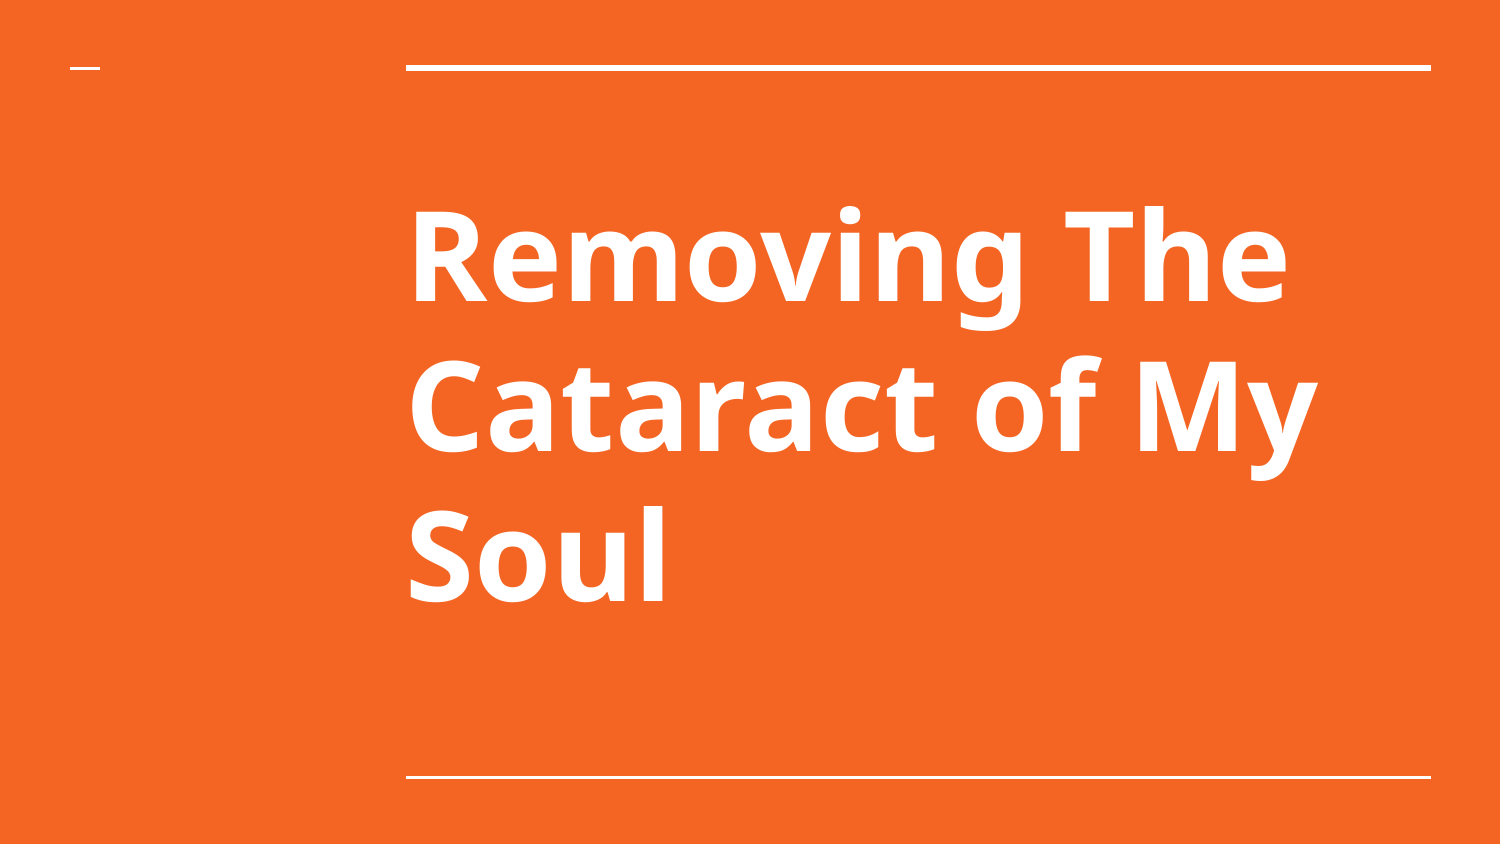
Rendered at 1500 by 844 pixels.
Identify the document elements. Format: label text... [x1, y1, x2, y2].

title Removing The Cataract of My Soul [390, 161, 1430, 415]
